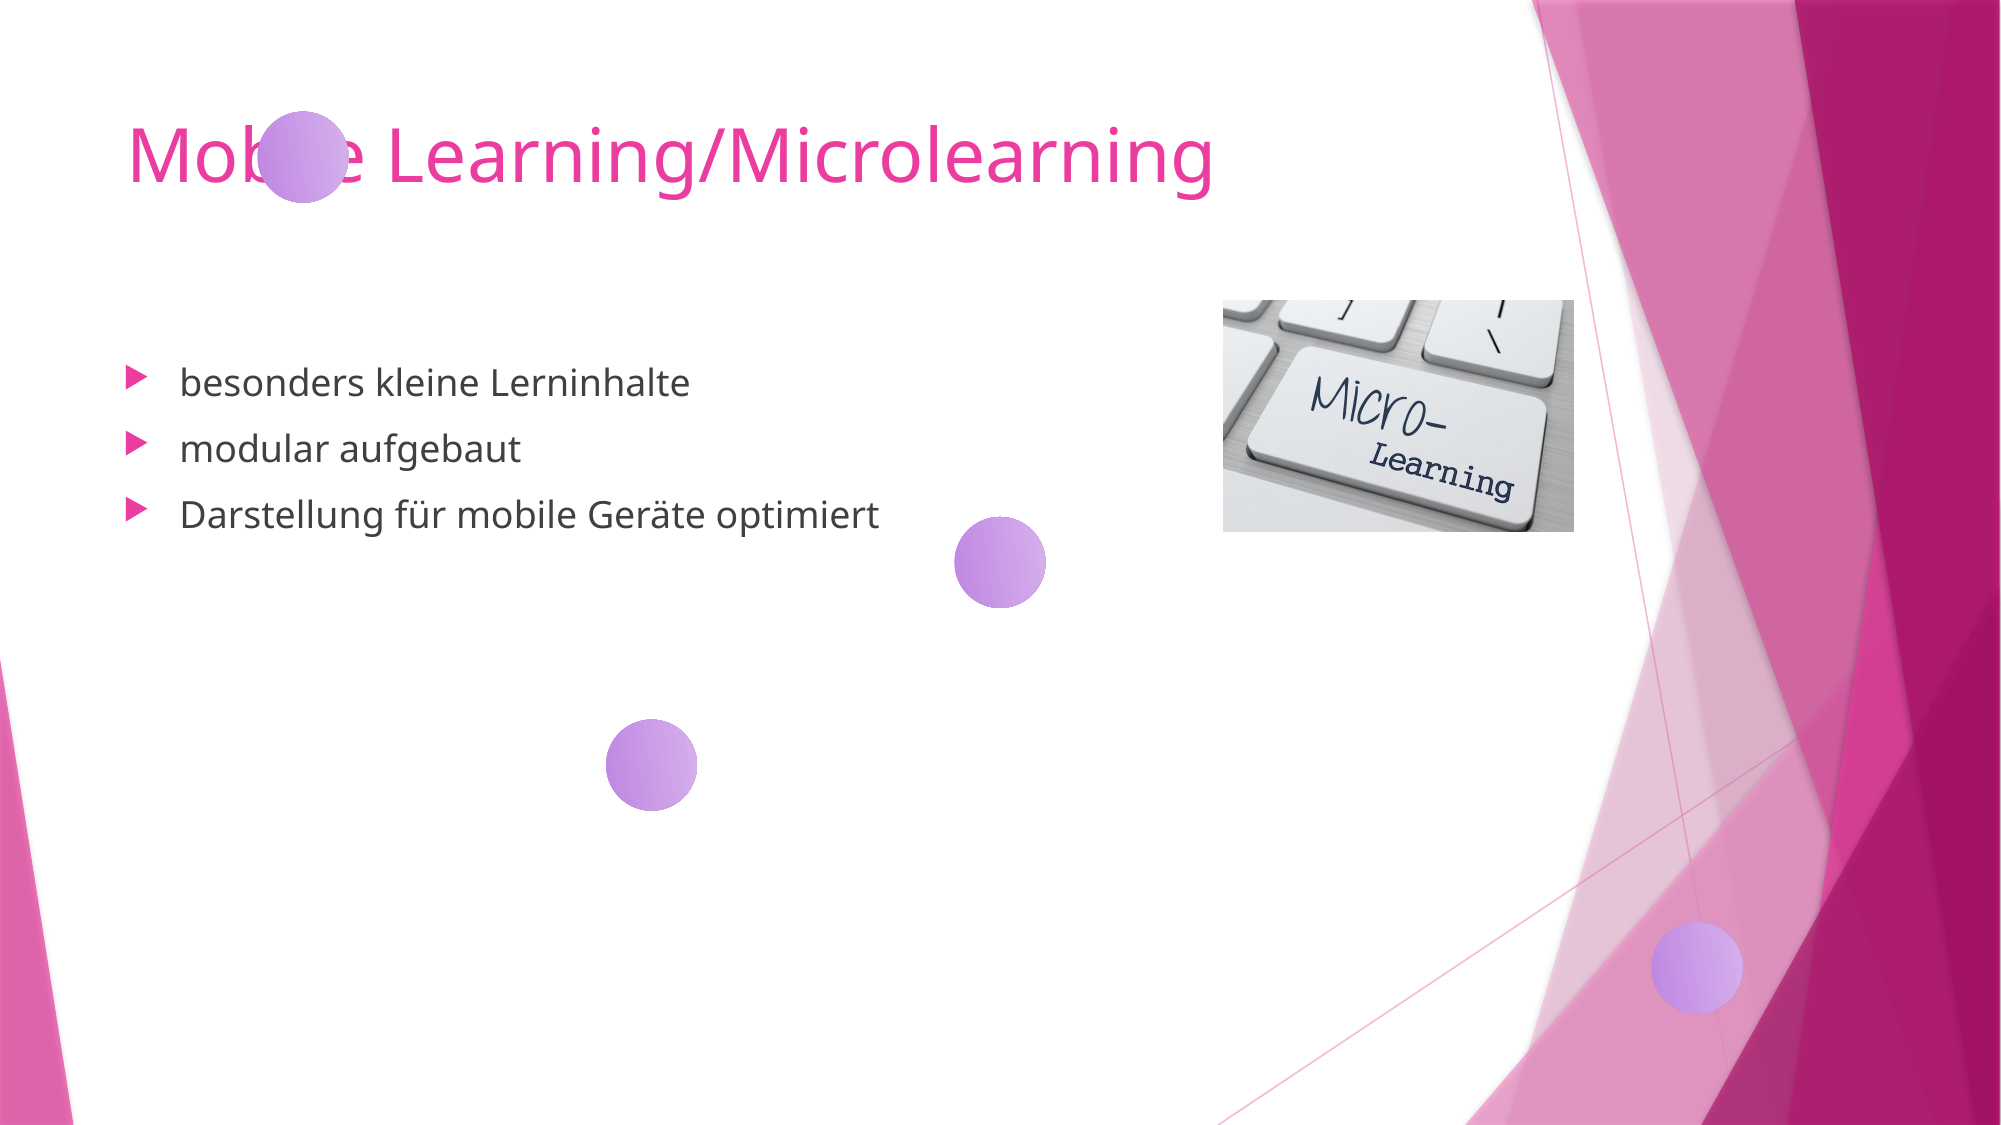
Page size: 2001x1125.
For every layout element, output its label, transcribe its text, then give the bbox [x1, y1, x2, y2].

text_box [257, 111, 349, 203]
text_box [606, 719, 697, 811]
text_box [954, 516, 1046, 608]
title Mobile Learning/Microlearning [111, 99, 1522, 317]
list besonders kleine Lerninhalte modular aufgebaut Darstellung für mobile Geräte optimiert [108, 351, 1519, 989]
text_box [1651, 922, 1743, 1014]
picture [1222, 299, 1574, 532]
